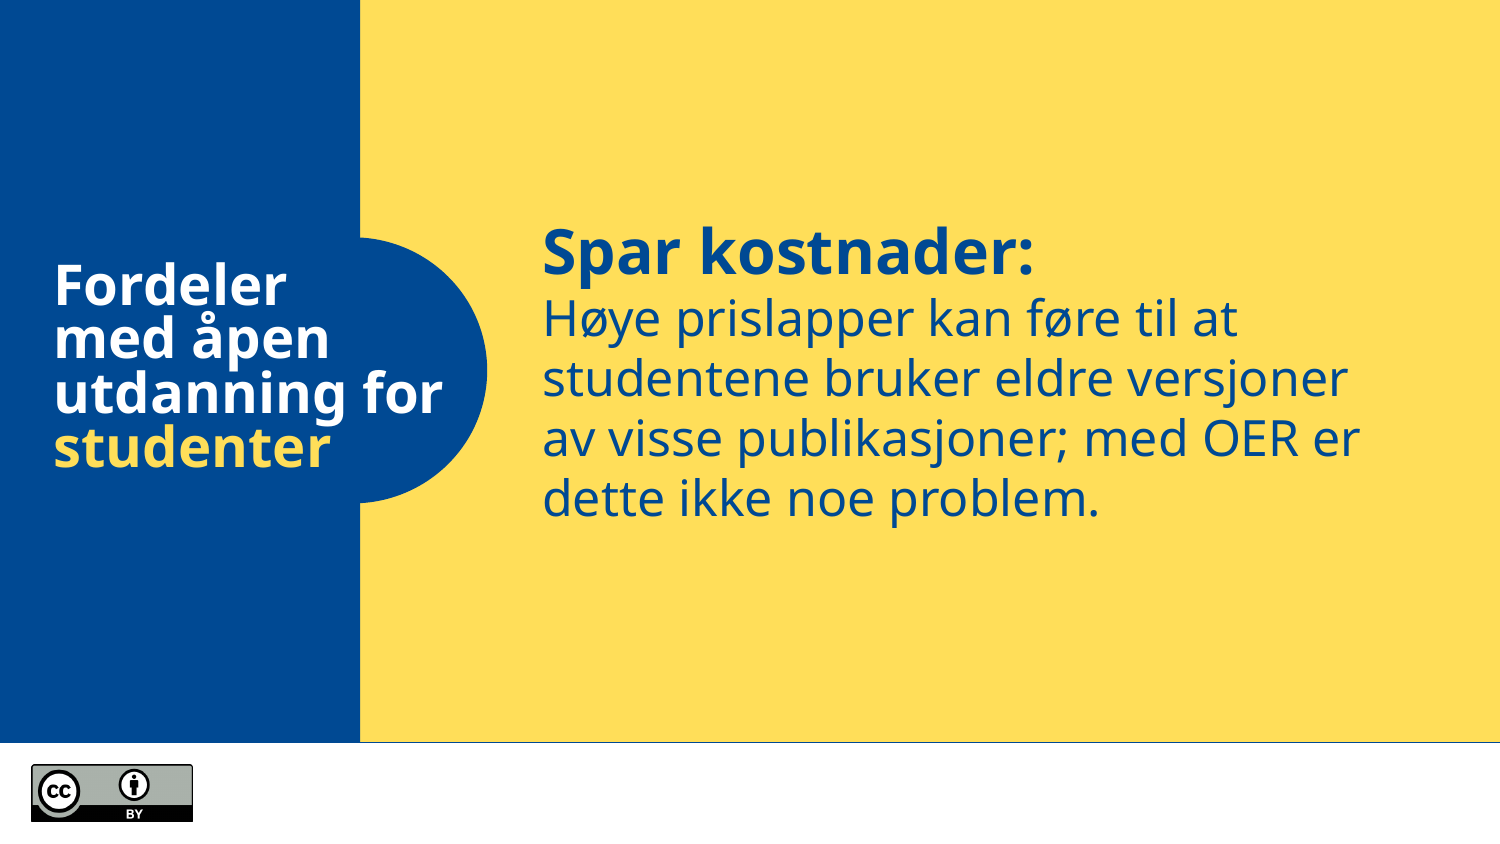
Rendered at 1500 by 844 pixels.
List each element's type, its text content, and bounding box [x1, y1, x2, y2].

text_box [471, 306, 488, 434]
text_box [304, 237, 401, 246]
text_box Fordeler med åpen utdanning for studenter [38, 246, 471, 493]
text_box [300, 493, 405, 504]
picture [31, 764, 193, 822]
text_box [0, 0, 361, 742]
text_box [0, 750, 1500, 844]
text_box Spar kostnader: Høye prislapper kan føre til at studentene bruker eldre versjoner av visse publikasjoner; med OER er dette ikke noe problem. [527, 196, 1414, 542]
